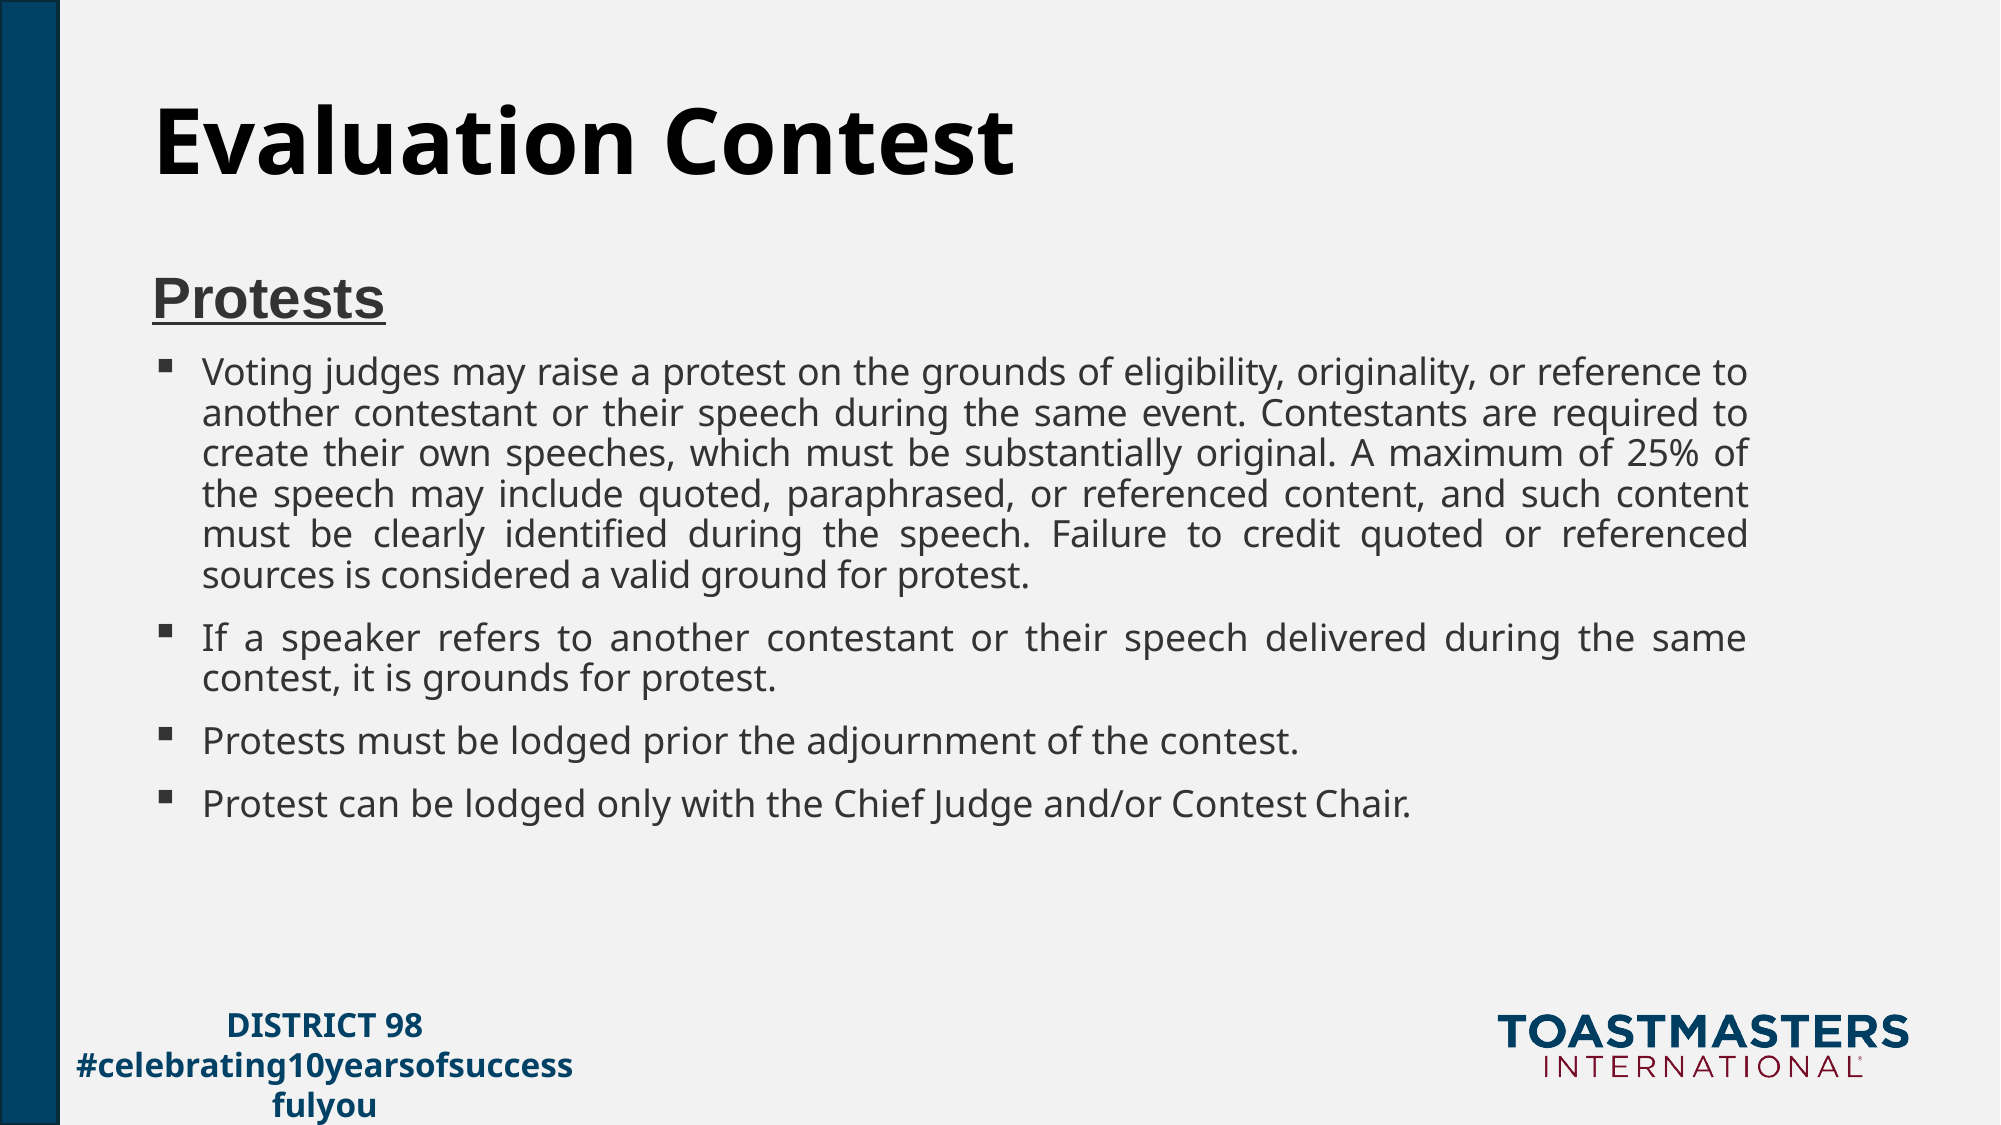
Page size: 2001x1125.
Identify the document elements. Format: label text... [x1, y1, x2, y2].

picture [1383, 631, 2000, 1125]
list Protests Voting judges may raise a protest on the grounds of eligibility, originality, or reference to another contestant or their speech during the same event. Contestants are required to create their own speeches, which must be substantially original. A maximum of 25% of the speech may include quoted, paraphrased, or referenced content, and such content must be clearly identified during the speech. Failure to credit quoted or referenced sources is considered a valid ground for protest. If a speaker refers to another contestant or their speech delivered during the same contest, it is grounds for protest. Protests must be lodged prior the adjournment of the contest. Protest can be lodged only with the Chief Judge and/or Contest Chair. [137, 260, 1799, 950]
text_box [0, 0, 60, 1125]
title Evaluation Contest [137, 59, 1944, 229]
text_box DISTRICT 98 #celebrating10yearsofsuccessfulyou [57, 996, 592, 1125]
